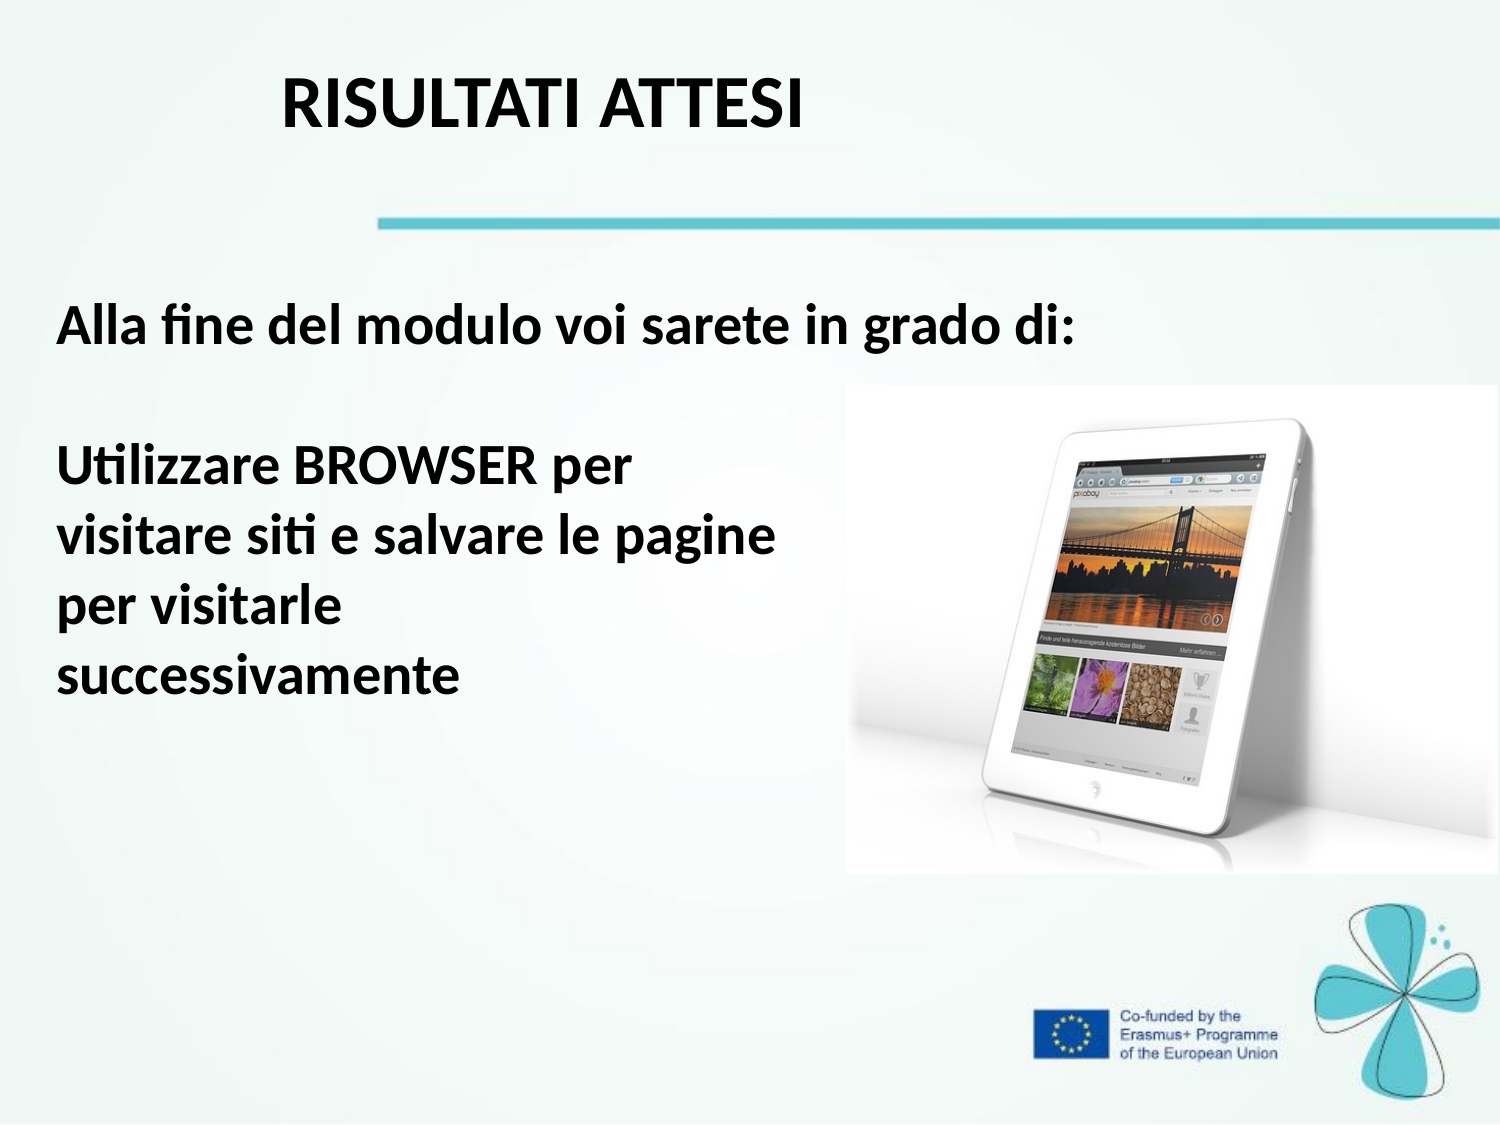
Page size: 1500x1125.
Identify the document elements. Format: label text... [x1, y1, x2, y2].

text_box RISULTATI ATTESI [266, 45, 1500, 150]
picture [0, 0, 1500, 1125]
text_box Alla fine del modulo voi sarete in grado di: Utilizzare BROWSER per visitare siti e salvare le pagine per visitarle successivamente [41, 278, 1481, 1044]
